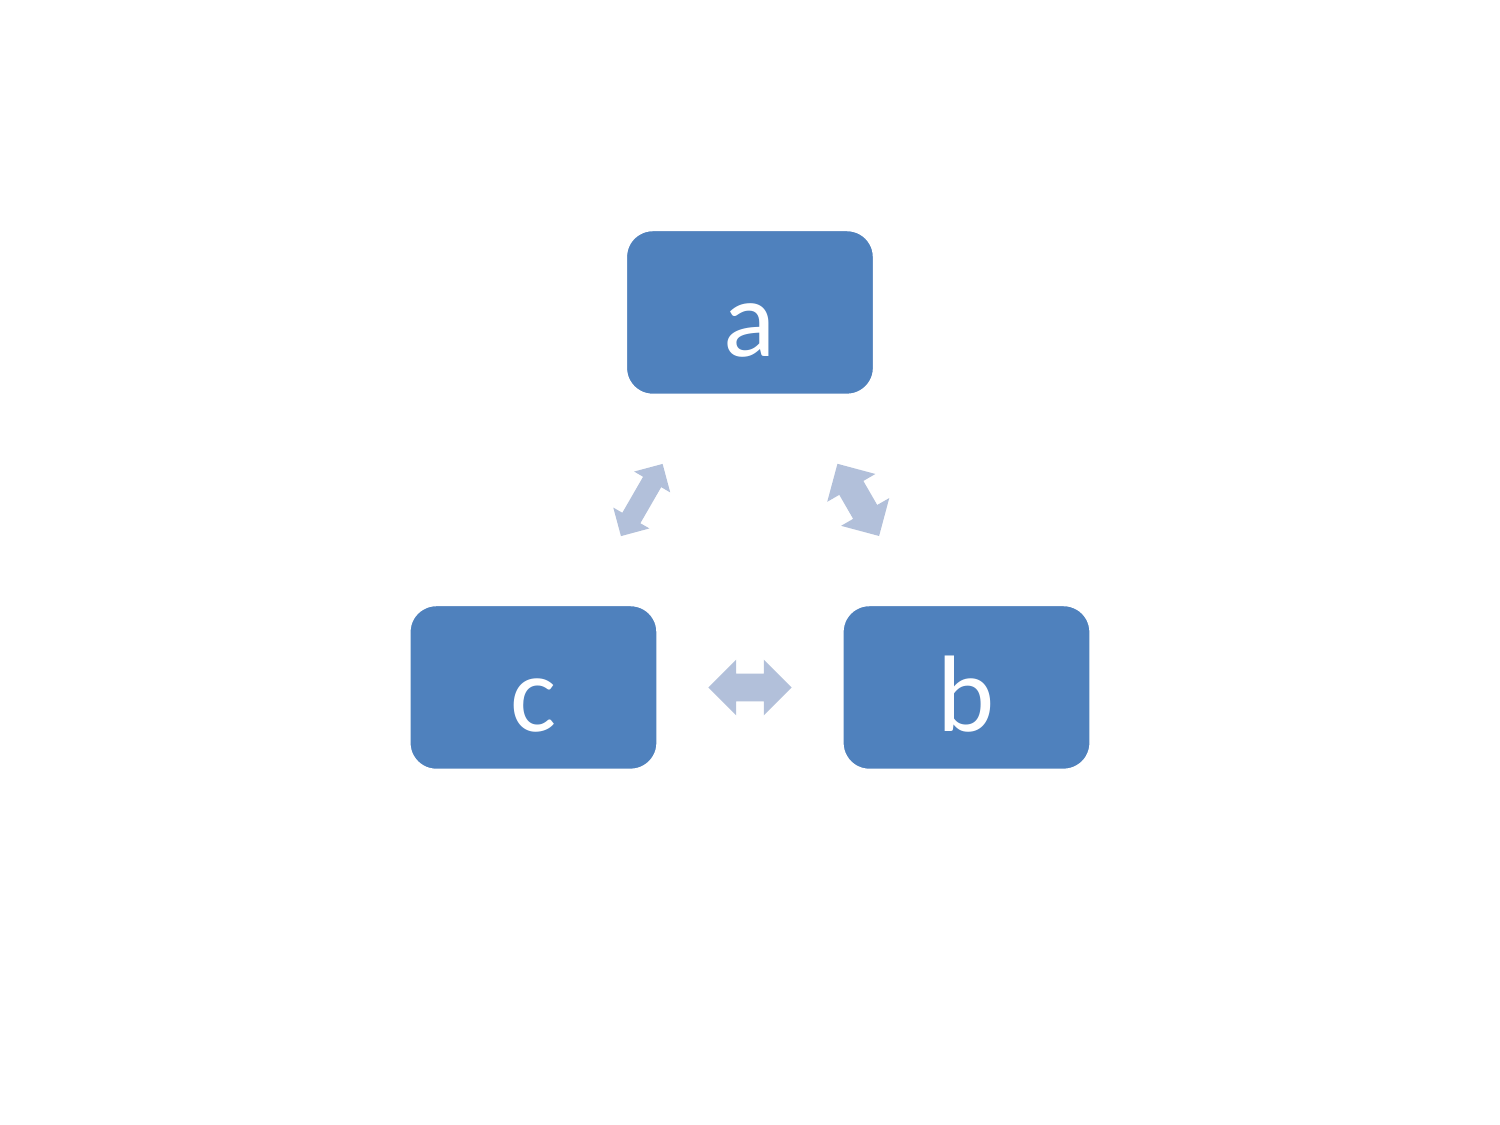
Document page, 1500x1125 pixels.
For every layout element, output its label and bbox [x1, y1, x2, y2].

text_box [249, 228, 1251, 897]
